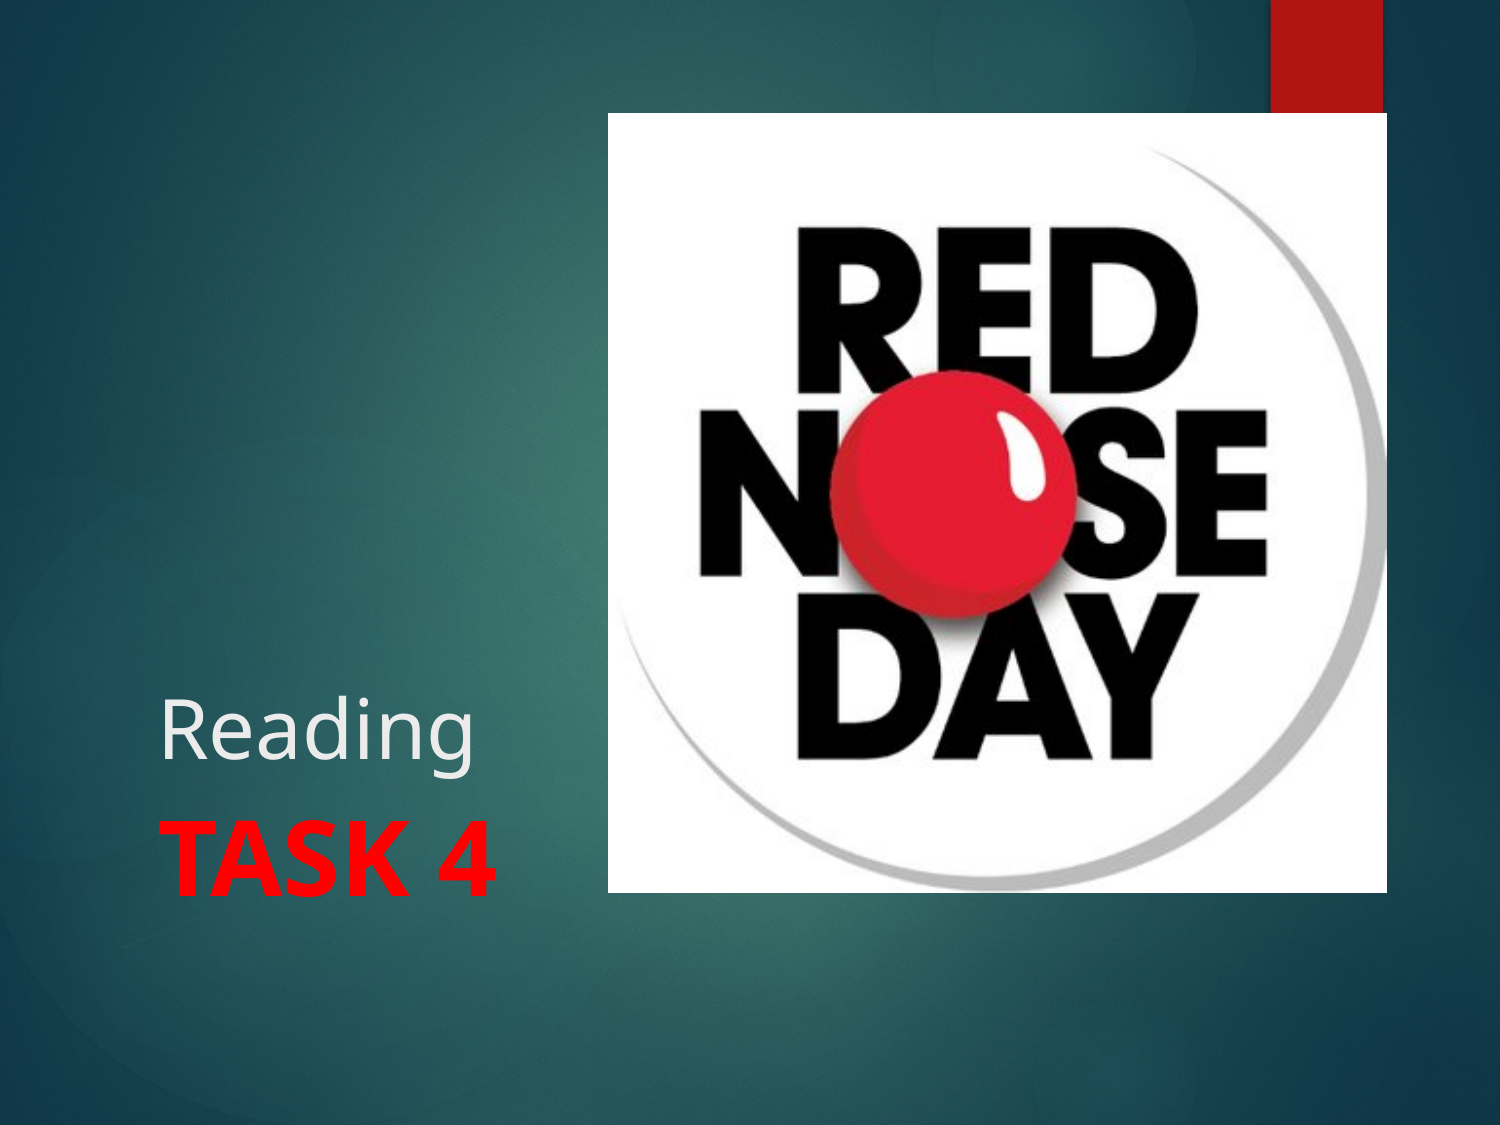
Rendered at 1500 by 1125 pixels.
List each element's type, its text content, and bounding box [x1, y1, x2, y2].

title Reading [142, 469, 602, 783]
picture [607, 113, 1387, 893]
list Task 4 [142, 783, 1229, 925]
